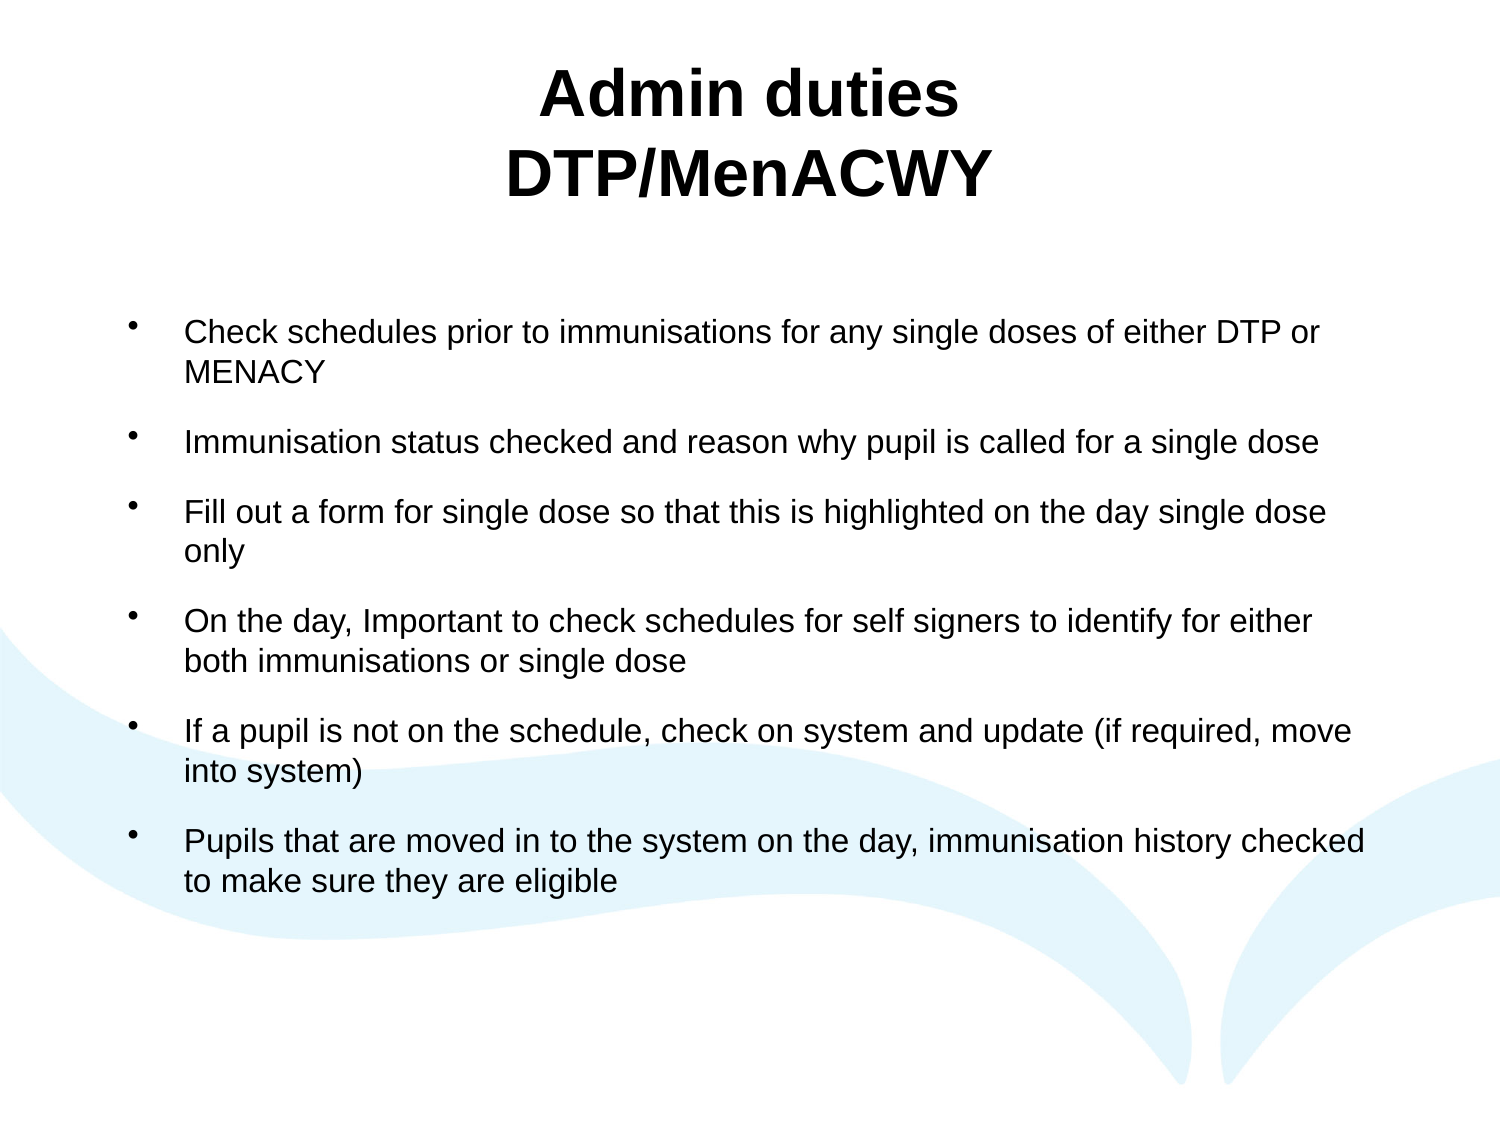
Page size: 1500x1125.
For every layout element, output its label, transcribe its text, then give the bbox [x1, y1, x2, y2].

list Check schedules prior to immunisations for any single doses of either DTP or MENACY Immunisation status checked and reason why pupil is called for a single dose Fill out a form for single dose so that this is highlighted on the day single dose only On the day, Important to check schedules for self signers to identify for either both immunisations or single dose If a pupil is not on the schedule, check on system and update (if required, move into system) Pupils that are moved in to the system on the day, immunisation history checked to make sure they are eligible [112, 302, 1388, 1000]
picture [0, 612, 1500, 1099]
title Admin duties DTP/MenACWY [112, 42, 1388, 258]
